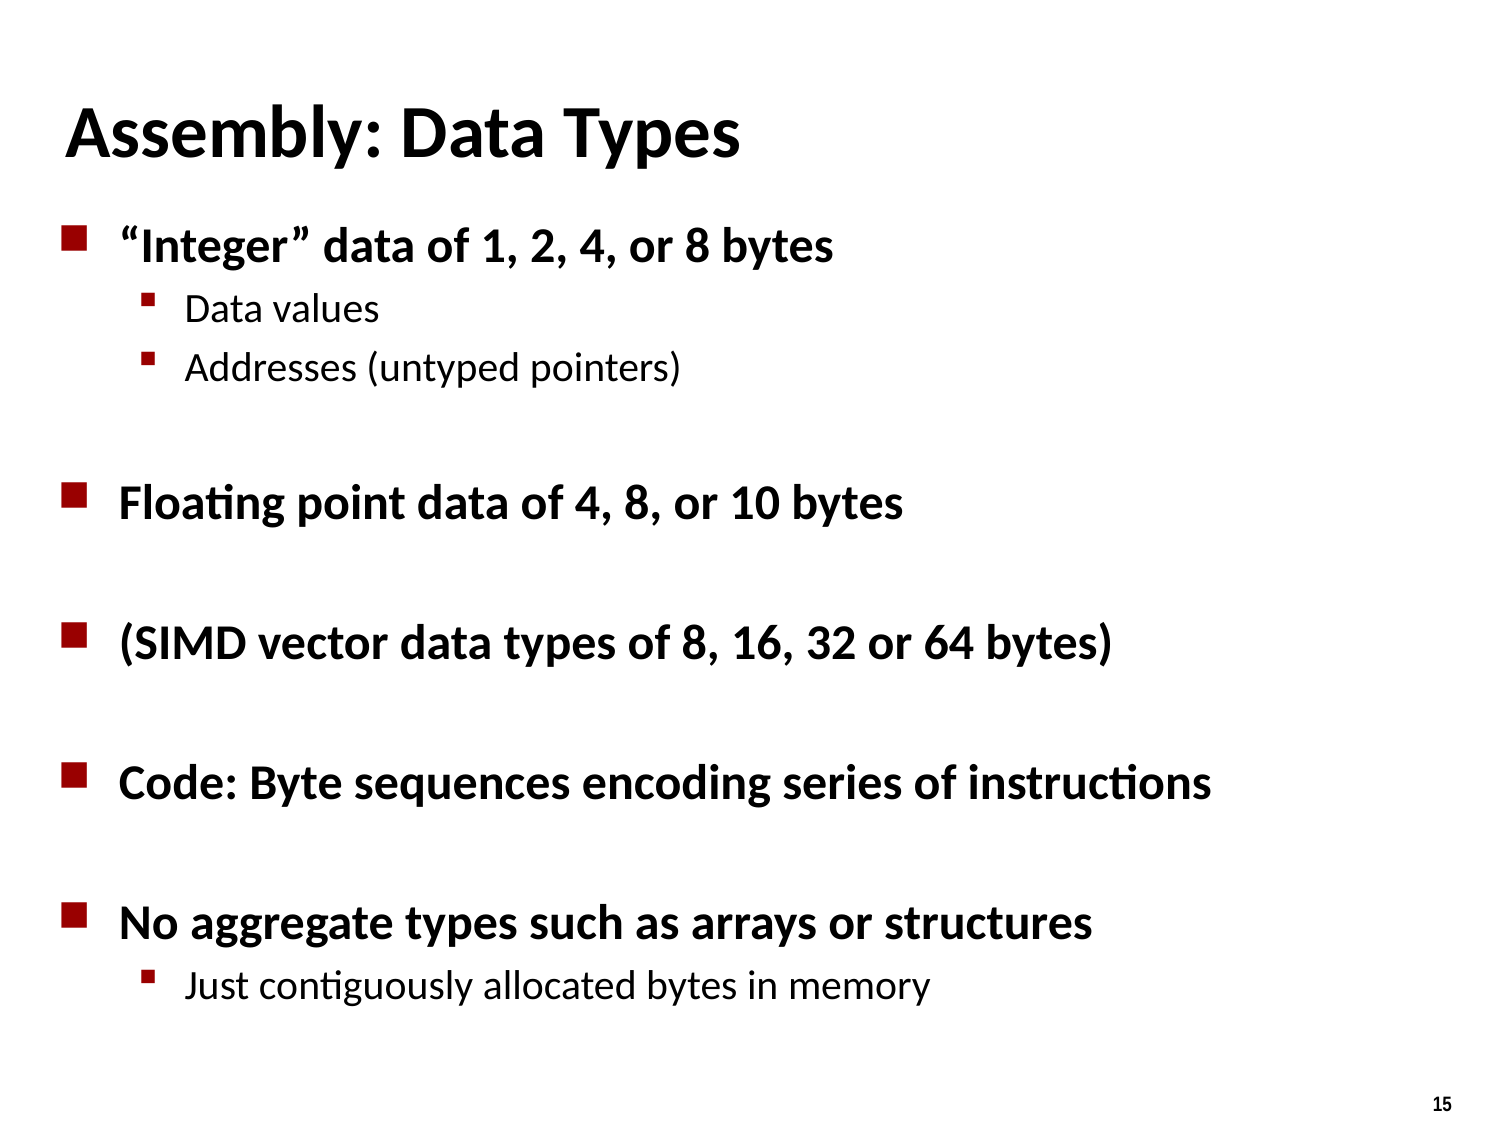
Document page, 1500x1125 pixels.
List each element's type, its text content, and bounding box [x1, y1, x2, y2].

title Assembly: Data Types [49, 80, 1426, 176]
list “Integer” data of 1, 2, 4, or 8 bytes Data values Addresses (untyped pointers) Floating point data of 4, 8, or 10 bytes (SIMD vector data types of 8, 16, 32 or 64 bytes) Code: Byte sequences encoding series of instructions No aggregate types such as arrays or structures Just contiguously allocated bytes in memory [47, 204, 1451, 1113]
